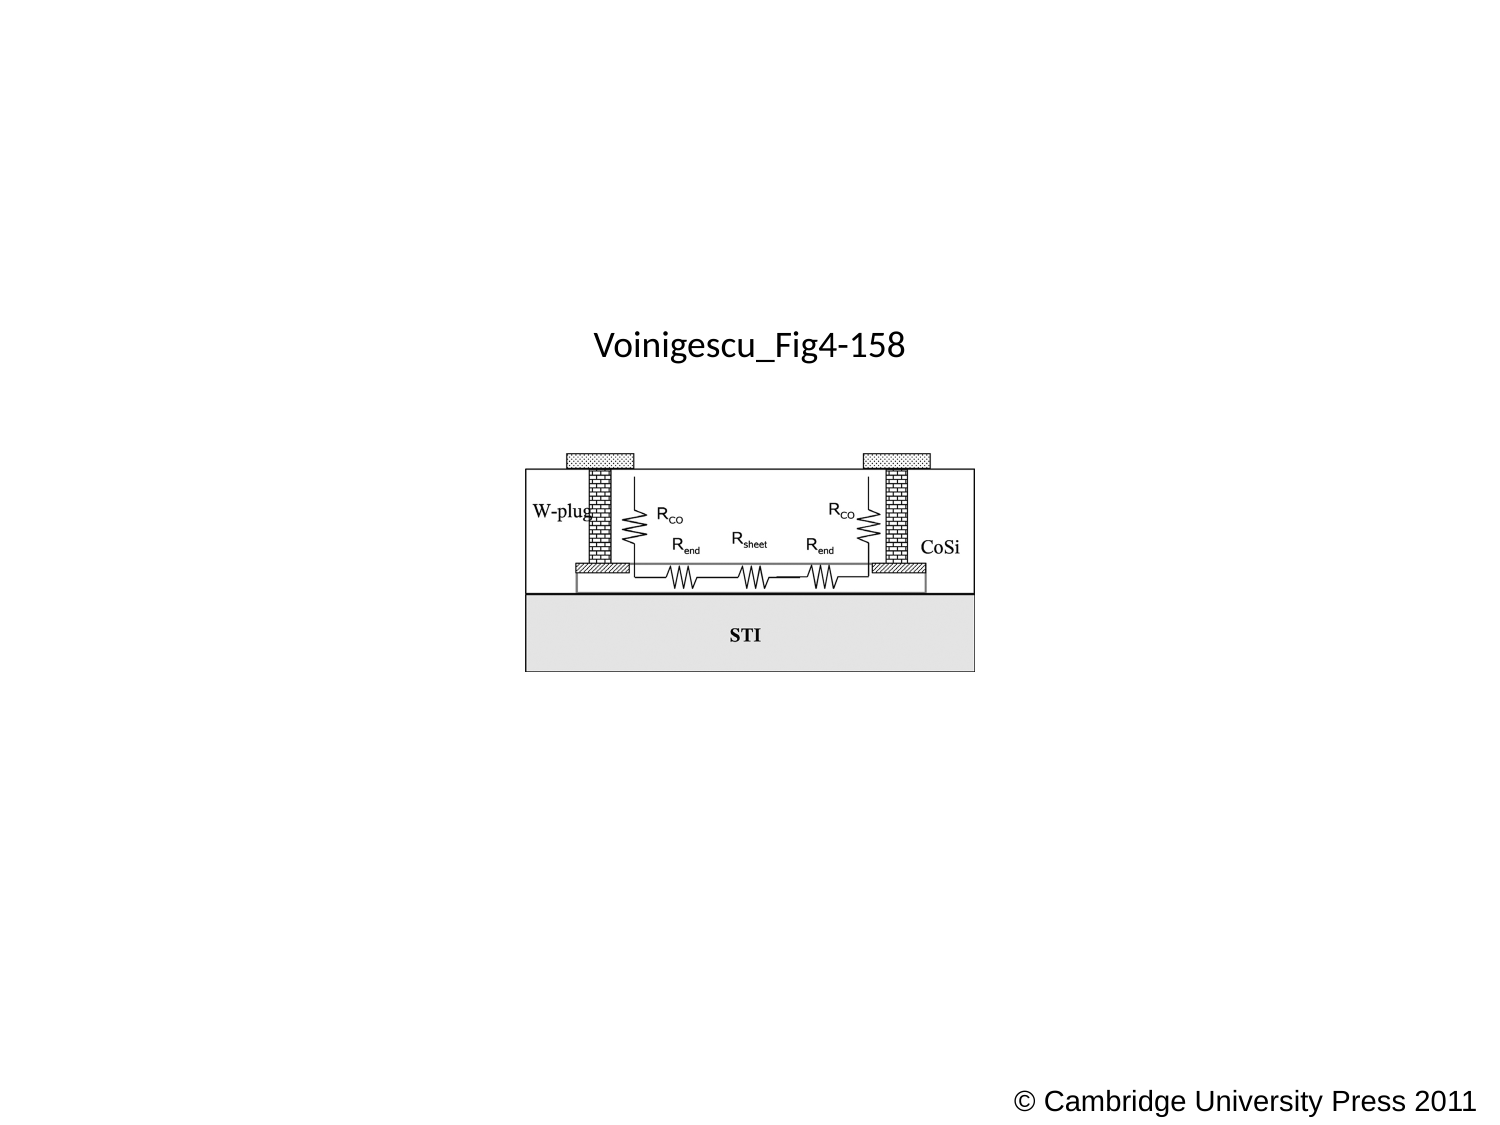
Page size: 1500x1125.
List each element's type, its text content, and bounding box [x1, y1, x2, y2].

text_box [524, 312, 976, 672]
text_box © Cambridge University Press 2011 [907, 1074, 1493, 1125]
